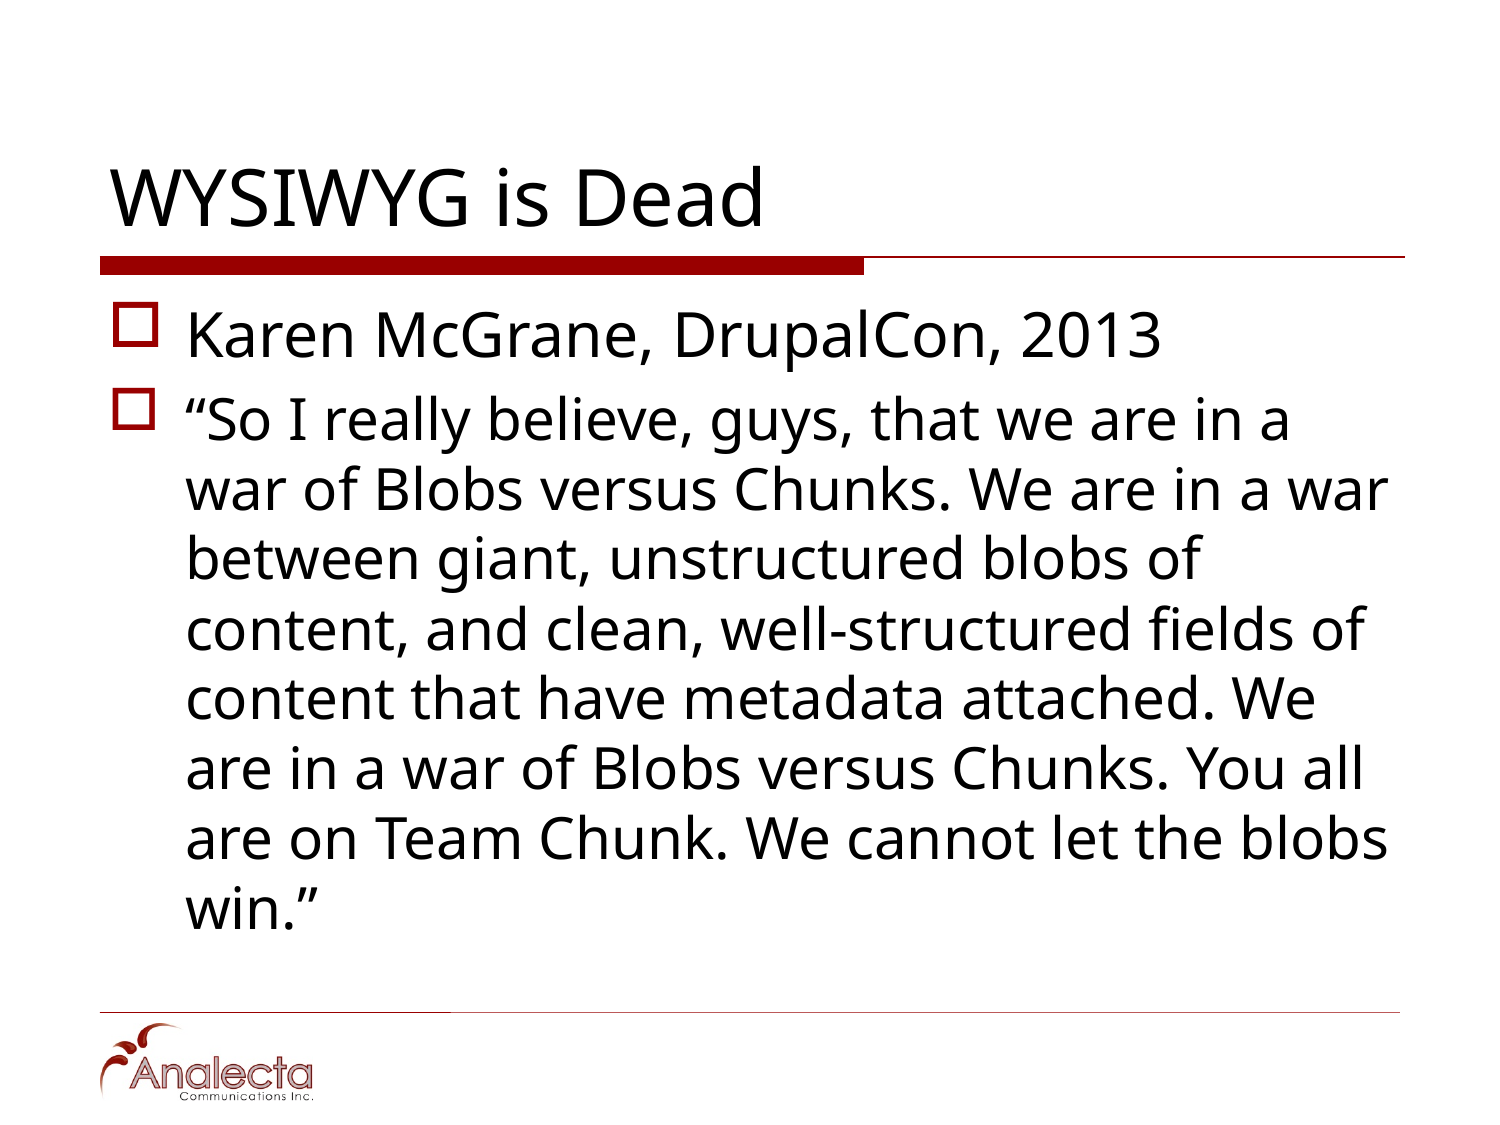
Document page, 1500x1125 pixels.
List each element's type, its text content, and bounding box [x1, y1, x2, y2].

title WYSIWYG is Dead [94, 50, 1407, 250]
picture [100, 1023, 313, 1101]
list Karen McGrane, DrupalCon, 2013 “So I really believe, guys, that we are in a war of Blobs versus Chunks. We are in a war between giant, unstructured blobs of content, and clean, well-structured fields of content that have metadata attached. We are in a war of Blobs versus Chunks. You all are on Team Chunk. We cannot let the blobs win.” [92, 287, 1406, 988]
